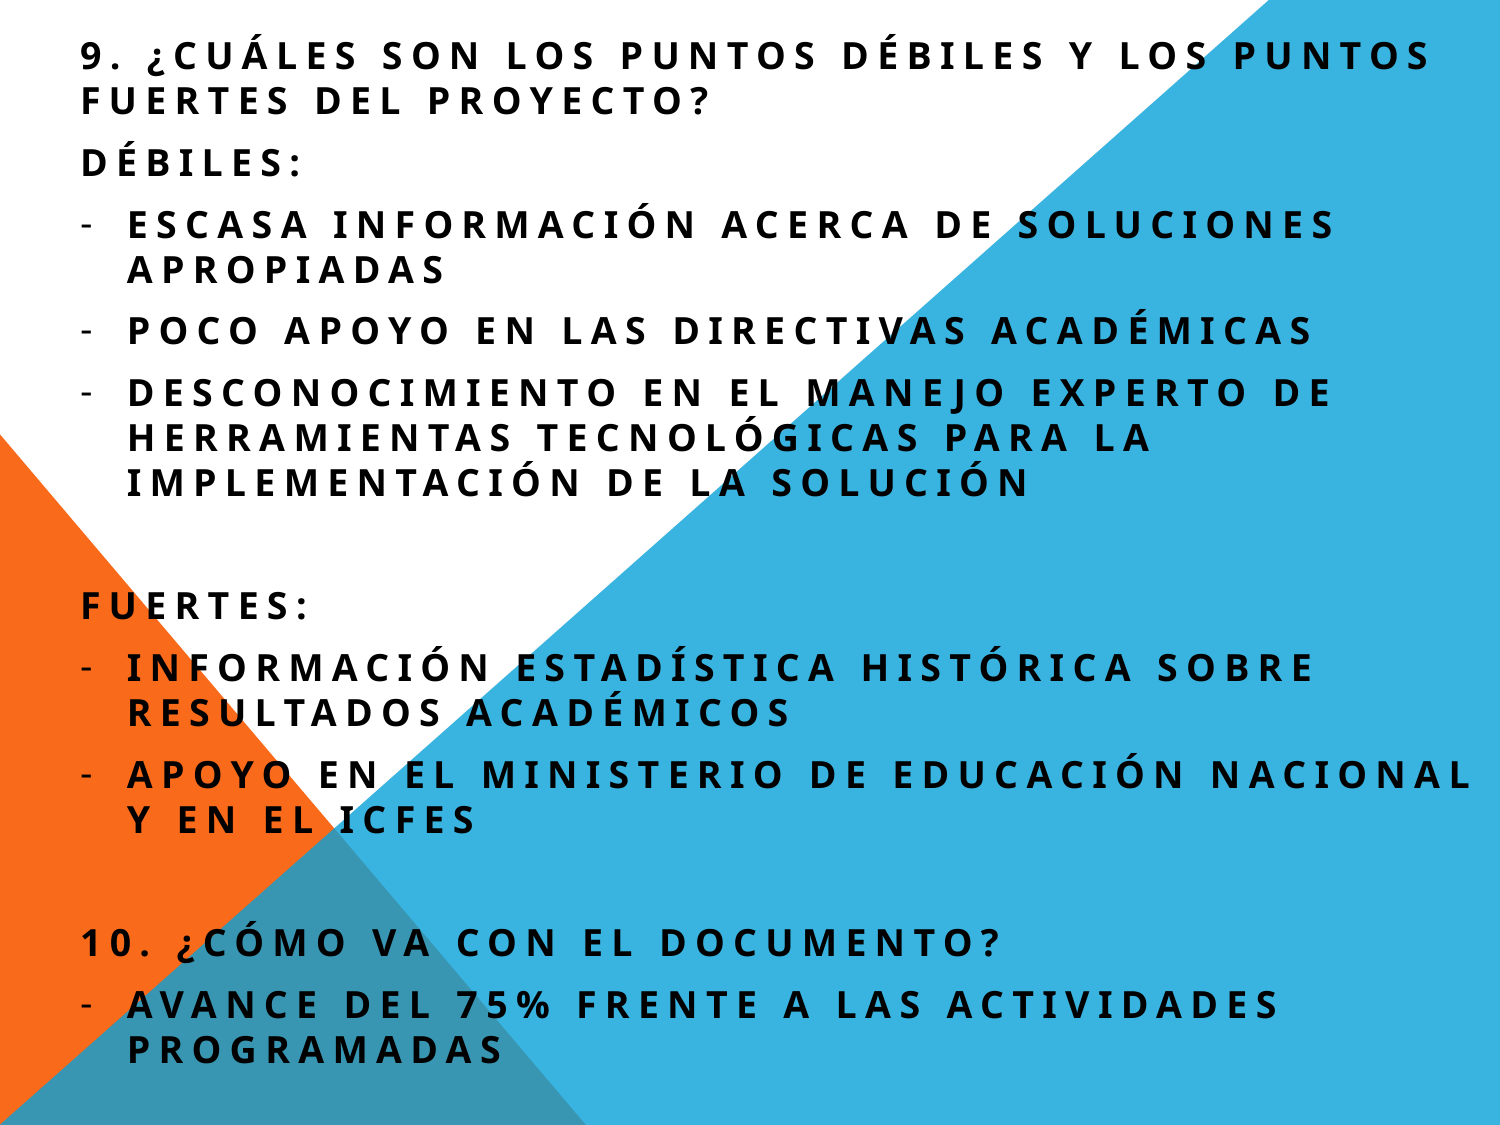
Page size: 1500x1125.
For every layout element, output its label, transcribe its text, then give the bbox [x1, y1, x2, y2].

subtitle 9. ¿Cuáles son los puntos débiles y los puntos fuertes del proyecto? DÉBILES: Escasa información acerca de soluciones apropiadas poco apoyo en las directivas académicas Desconocimiento en el manejo experto de herramientas tecnológicas para la implementación de la solución Fuertes: Información estadística histórica sobre resultados Académicos Apoyo en el ministerio de educación nacional y en el icfes 10. ¿Cómo va con el documento? Avance del 75% frente a las actividades programadas [64, 30, 1498, 1106]
